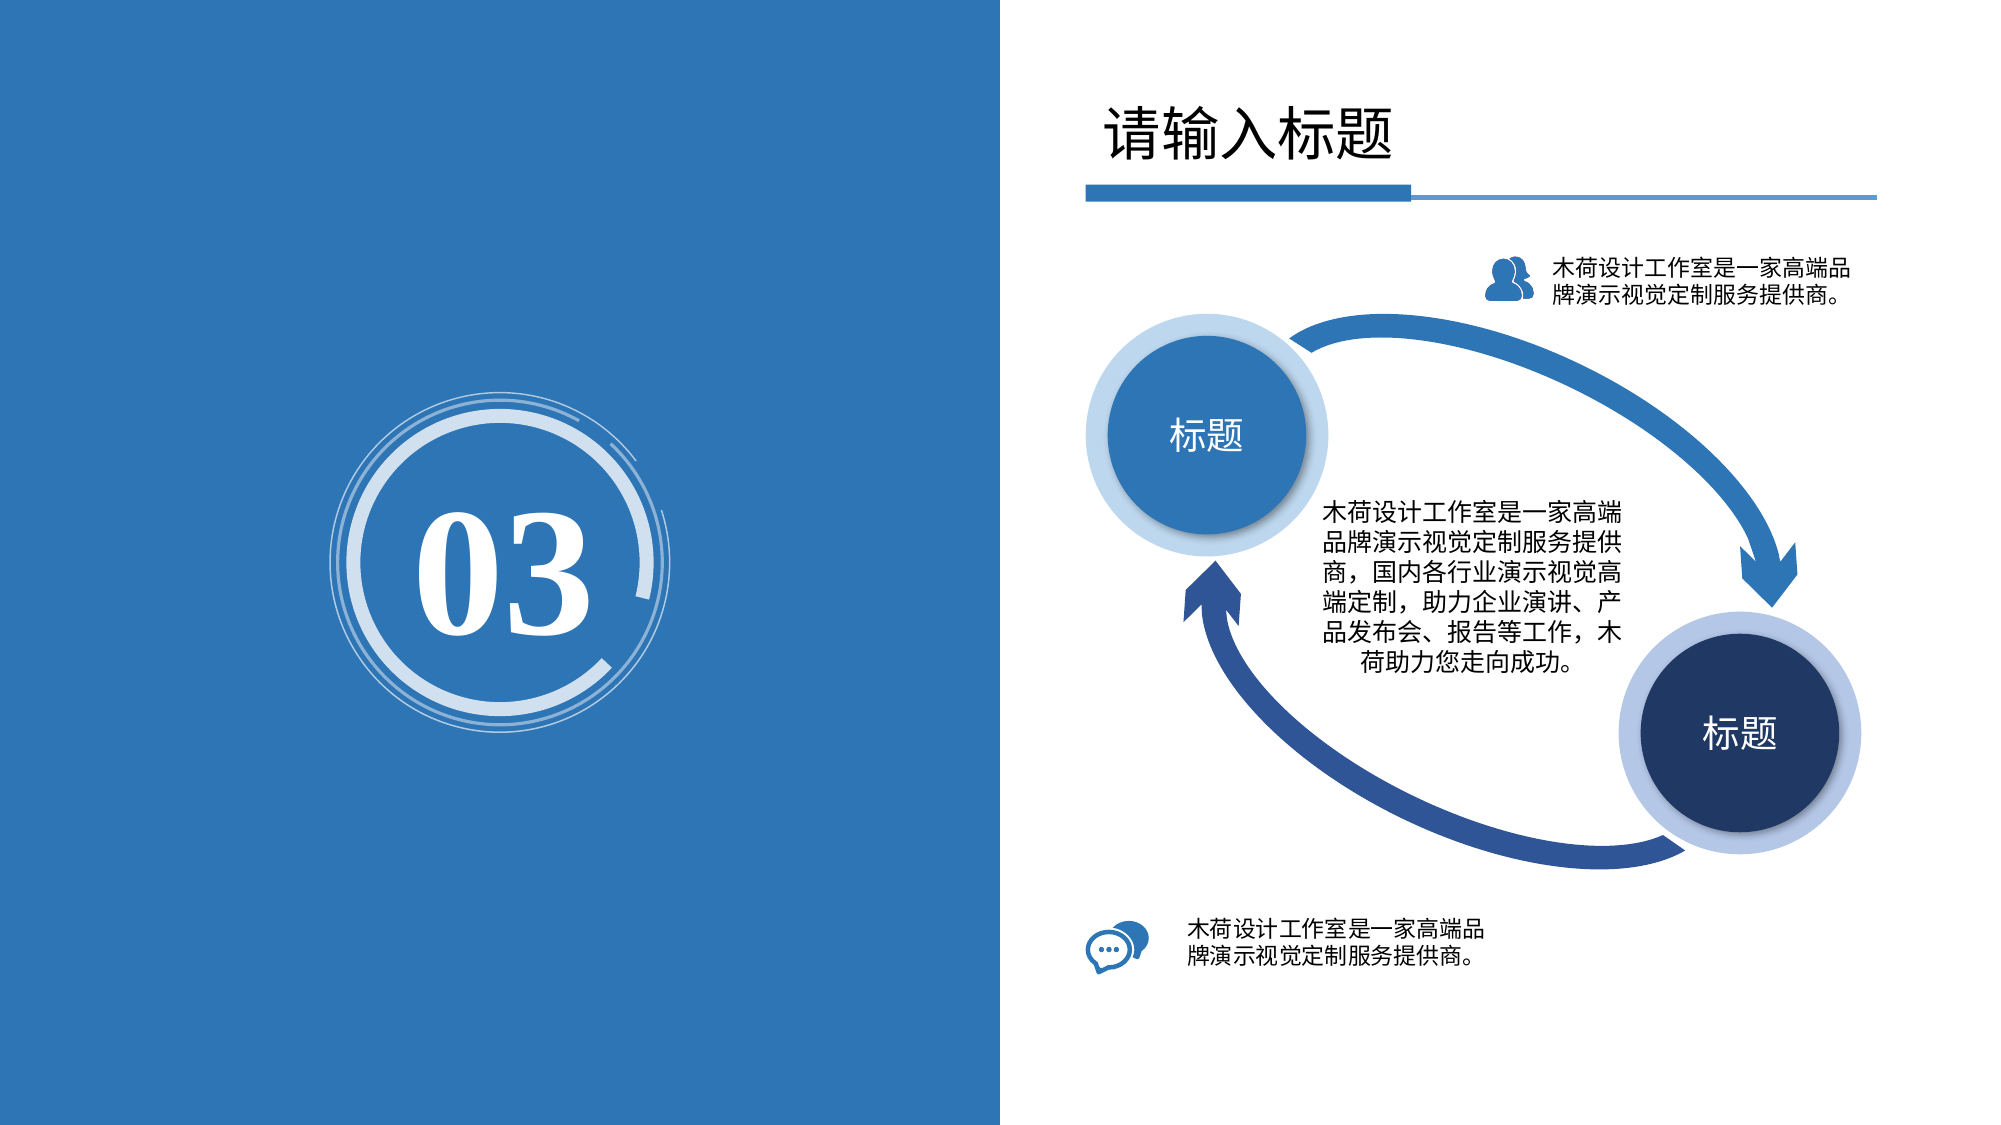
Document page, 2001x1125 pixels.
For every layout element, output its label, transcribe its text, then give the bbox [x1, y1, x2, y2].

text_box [1085, 184, 1877, 202]
text_box 木荷设计工作室是一家高端品牌演示视觉定制服务提供商。 [1168, 907, 1506, 977]
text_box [1085, 920, 1149, 975]
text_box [1485, 256, 1534, 301]
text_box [1618, 611, 1862, 855]
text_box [1085, 313, 1329, 557]
text_box 木荷设计工作室是一家高端品牌演示视觉定制服务提供商。 [1533, 245, 1871, 316]
text_box [1182, 559, 1679, 871]
text_box [0, 0, 1001, 1125]
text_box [329, 391, 671, 733]
text_box 木荷设计工作室是一家高端品牌演示视觉定制服务提供商，国内各行业演示视觉高端定制，助力企业演讲、产品发布会、报告等工作，木荷助力您走向成功。 [1296, 488, 1650, 684]
text_box 请输入标题 [1088, 90, 1410, 175]
text_box [1329, 312, 1799, 610]
